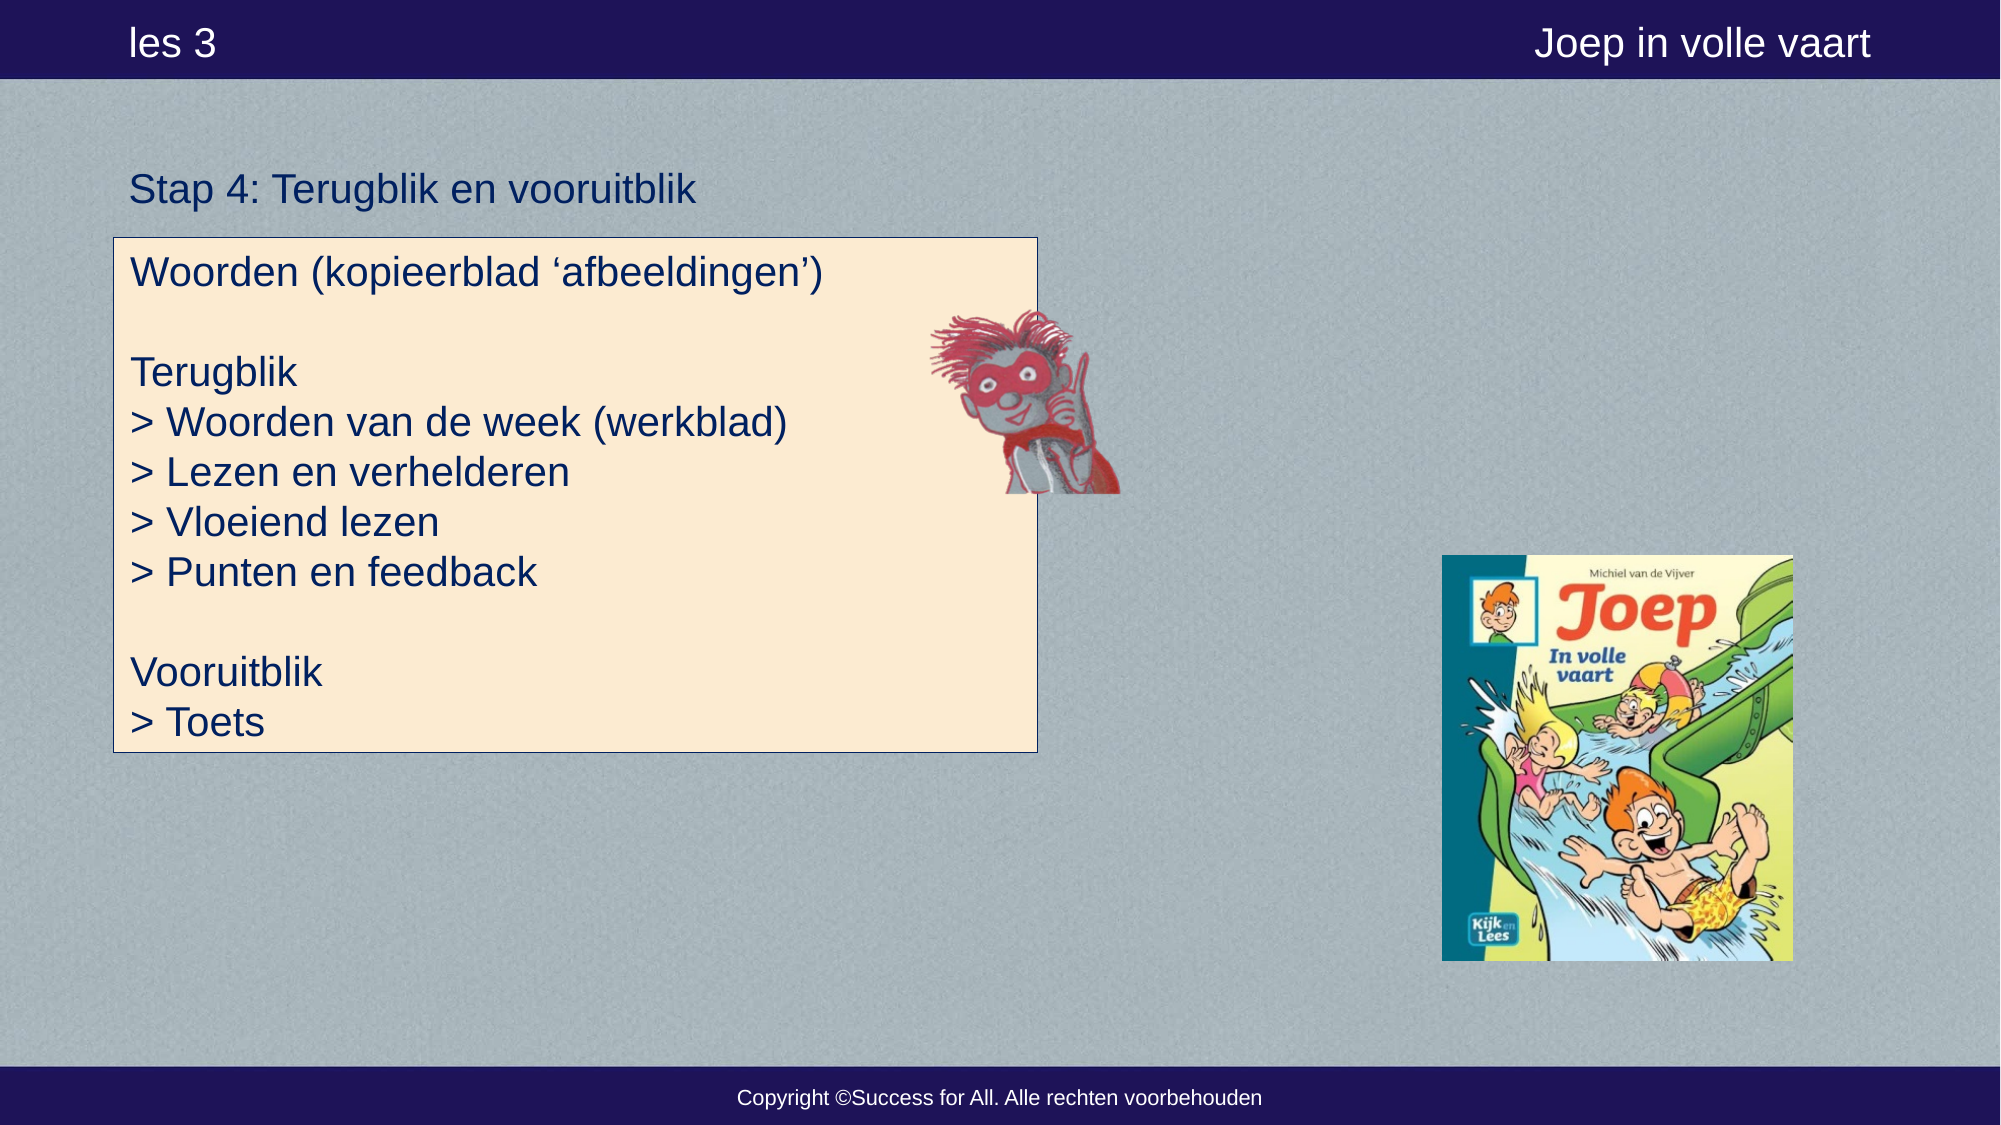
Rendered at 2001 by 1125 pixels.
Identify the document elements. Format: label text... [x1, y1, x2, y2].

text_box Joep in volle vaart [999, 8, 1886, 73]
text_box Copyright ©Success for All. Alle rechten voorbehouden [0, 1076, 2000, 1125]
text_box Stap 4: Terugblik en vooruitblik [114, 154, 907, 219]
text_box les 3 [114, 8, 354, 73]
picture [0, 0, 2001, 1125]
text_box Woorden (kopieerblad ‘afbeeldingen’) Terugblik > Woorden van de week (werkblad) > Lezen en verhelderen > Vloeiend lezen > Punten en feedback Vooruitblik > Toets [113, 237, 1038, 753]
